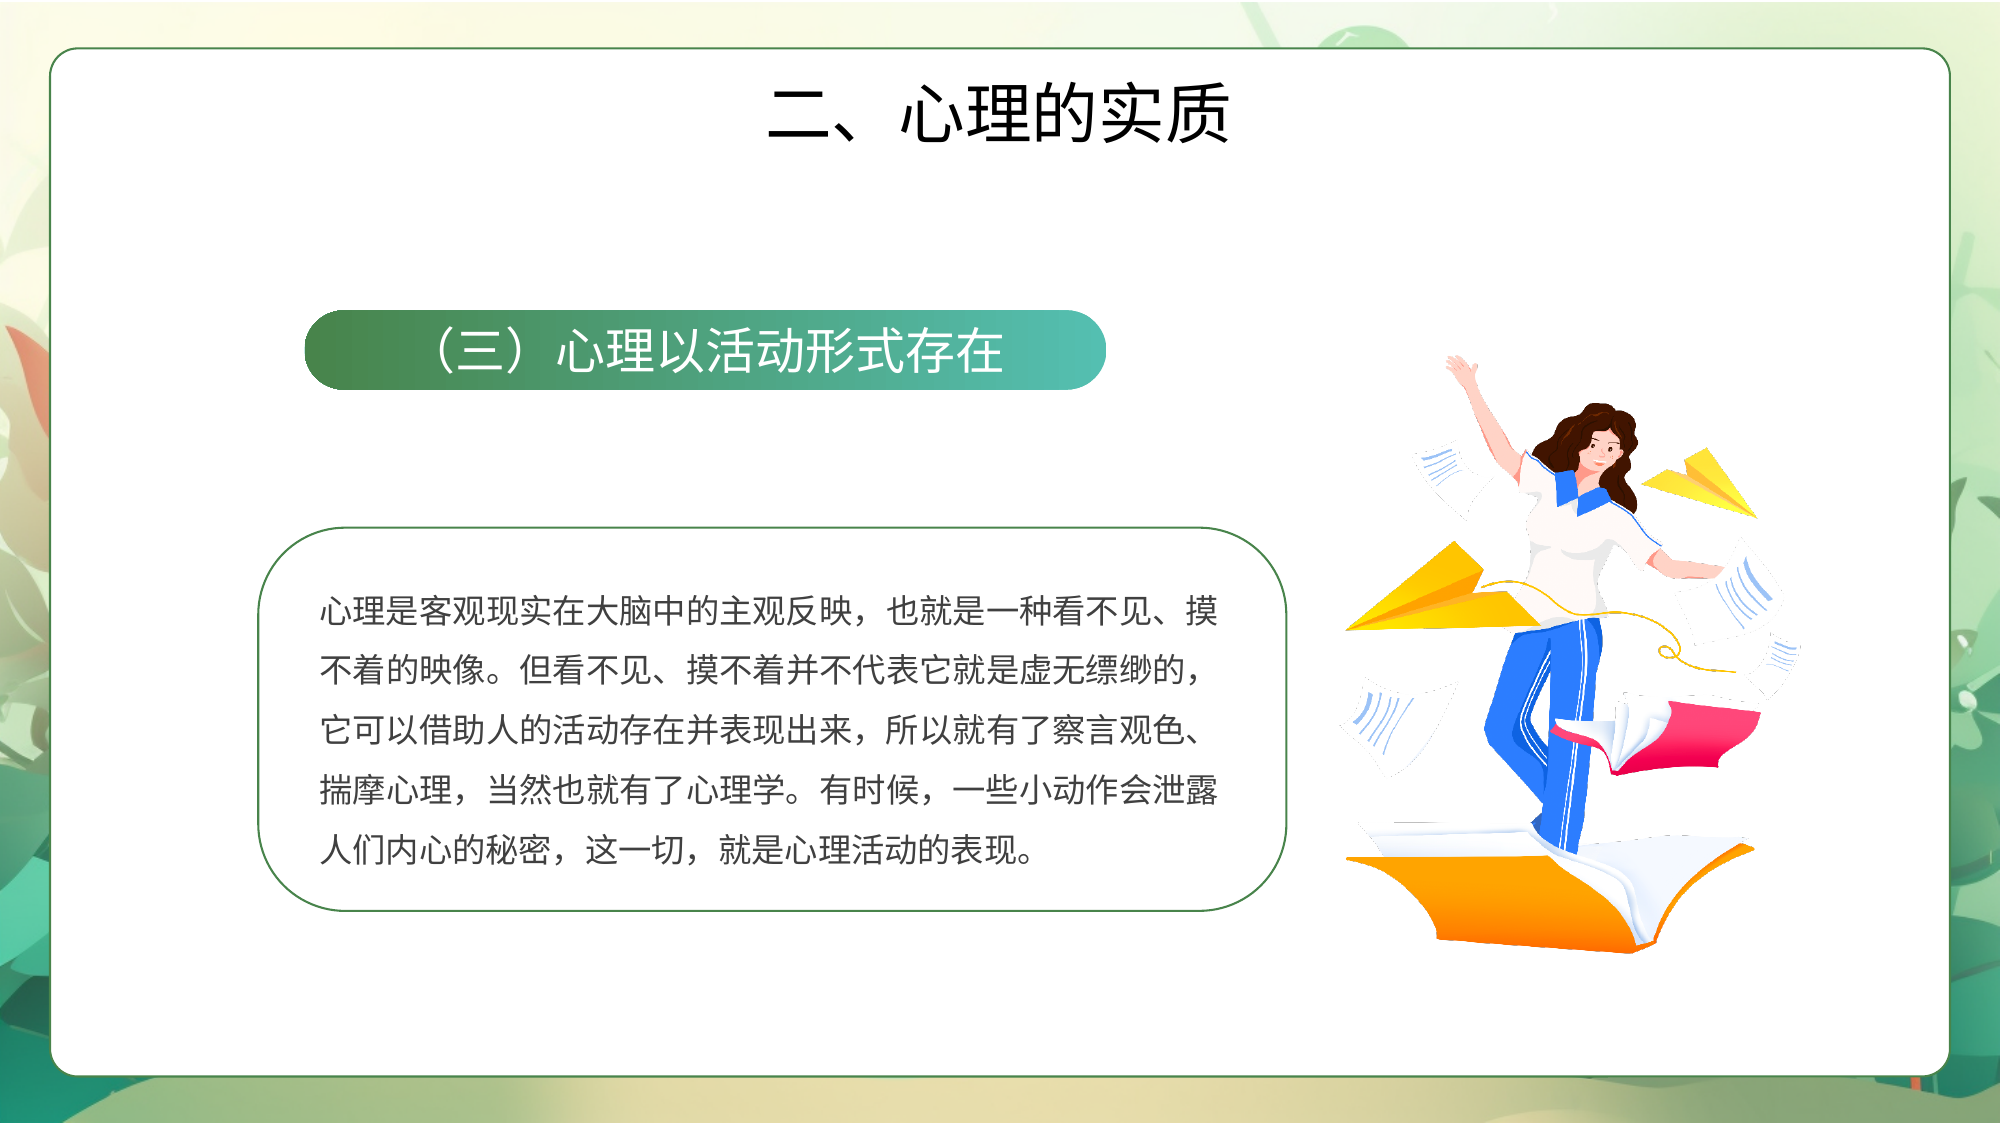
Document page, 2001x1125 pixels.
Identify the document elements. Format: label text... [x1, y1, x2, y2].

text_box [258, 527, 1216, 911]
picture [0, 2, 2000, 1123]
text_box 二、心理的实质 [437, 64, 1561, 160]
text_box （三）心理以活动形式存在 [303, 309, 1108, 391]
